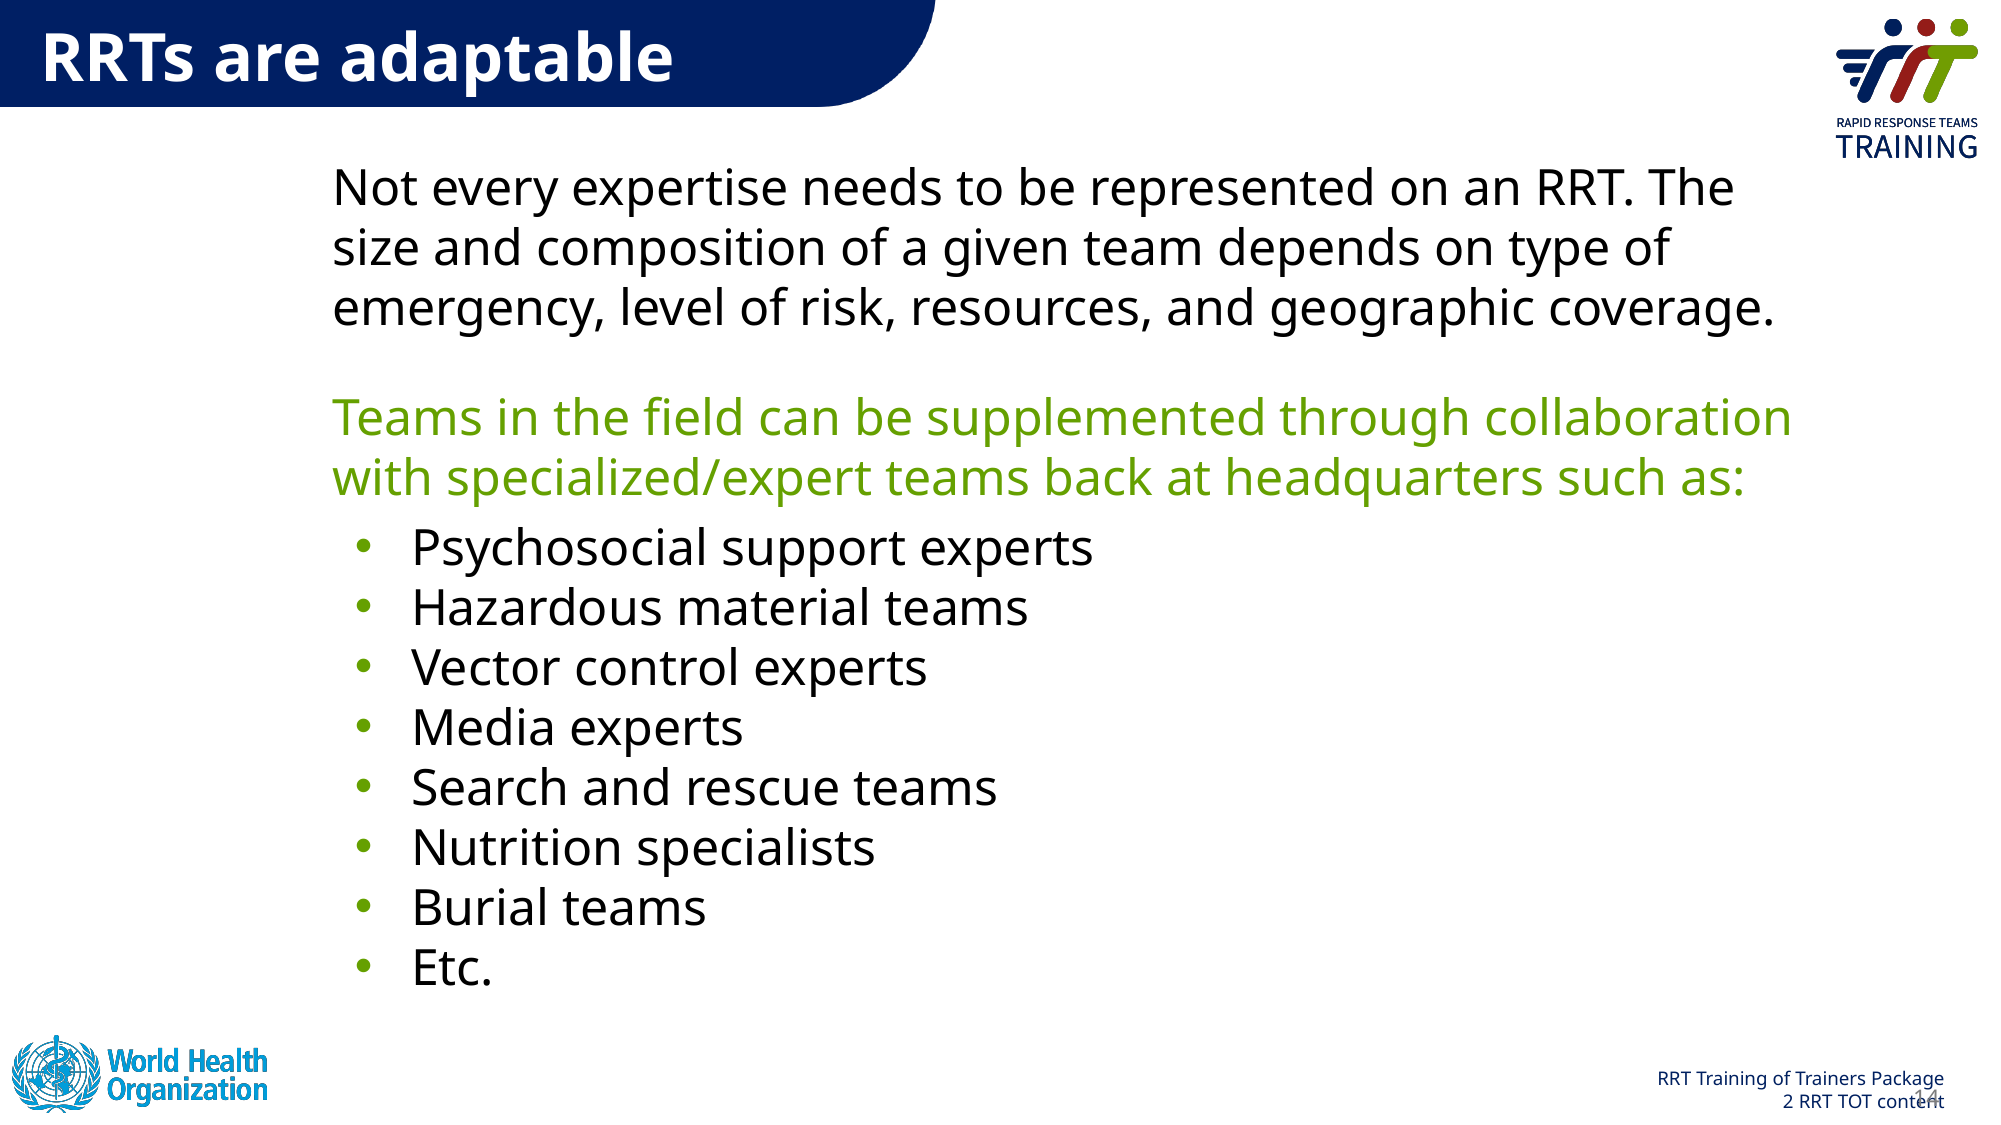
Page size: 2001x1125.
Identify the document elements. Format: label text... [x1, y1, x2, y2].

picture [46, 1056, 54, 1062]
picture [59, 1035, 267, 1113]
picture [0, 0, 936, 107]
picture [1835, 19, 1978, 167]
picture [12, 1035, 54, 1068]
picture [12, 1083, 48, 1113]
picture [36, 1088, 78, 1105]
text_box Not every expertise needs to be represented on an RRT. The size and composition of a given team depends on type of emergency, level of risk, resources, and geographic coverage. Teams in the field can be supplemented through collaboration with specialized/expert teams back at headquarters such as: Psychosocial support experts Hazardous material teams Vector control experts Media experts Search and rescue teams Nutrition specialists Burial teams Etc. [324, 147, 1836, 1053]
picture [22, 1062, 26, 1077]
picture [71, 1053, 90, 1091]
picture [40, 1062, 47, 1070]
picture [30, 1083, 37, 1091]
text_box RRTs are adaptable [32, 15, 1383, 102]
picture [50, 1108, 62, 1113]
picture [24, 1054, 36, 1087]
picture [34, 1054, 43, 1078]
